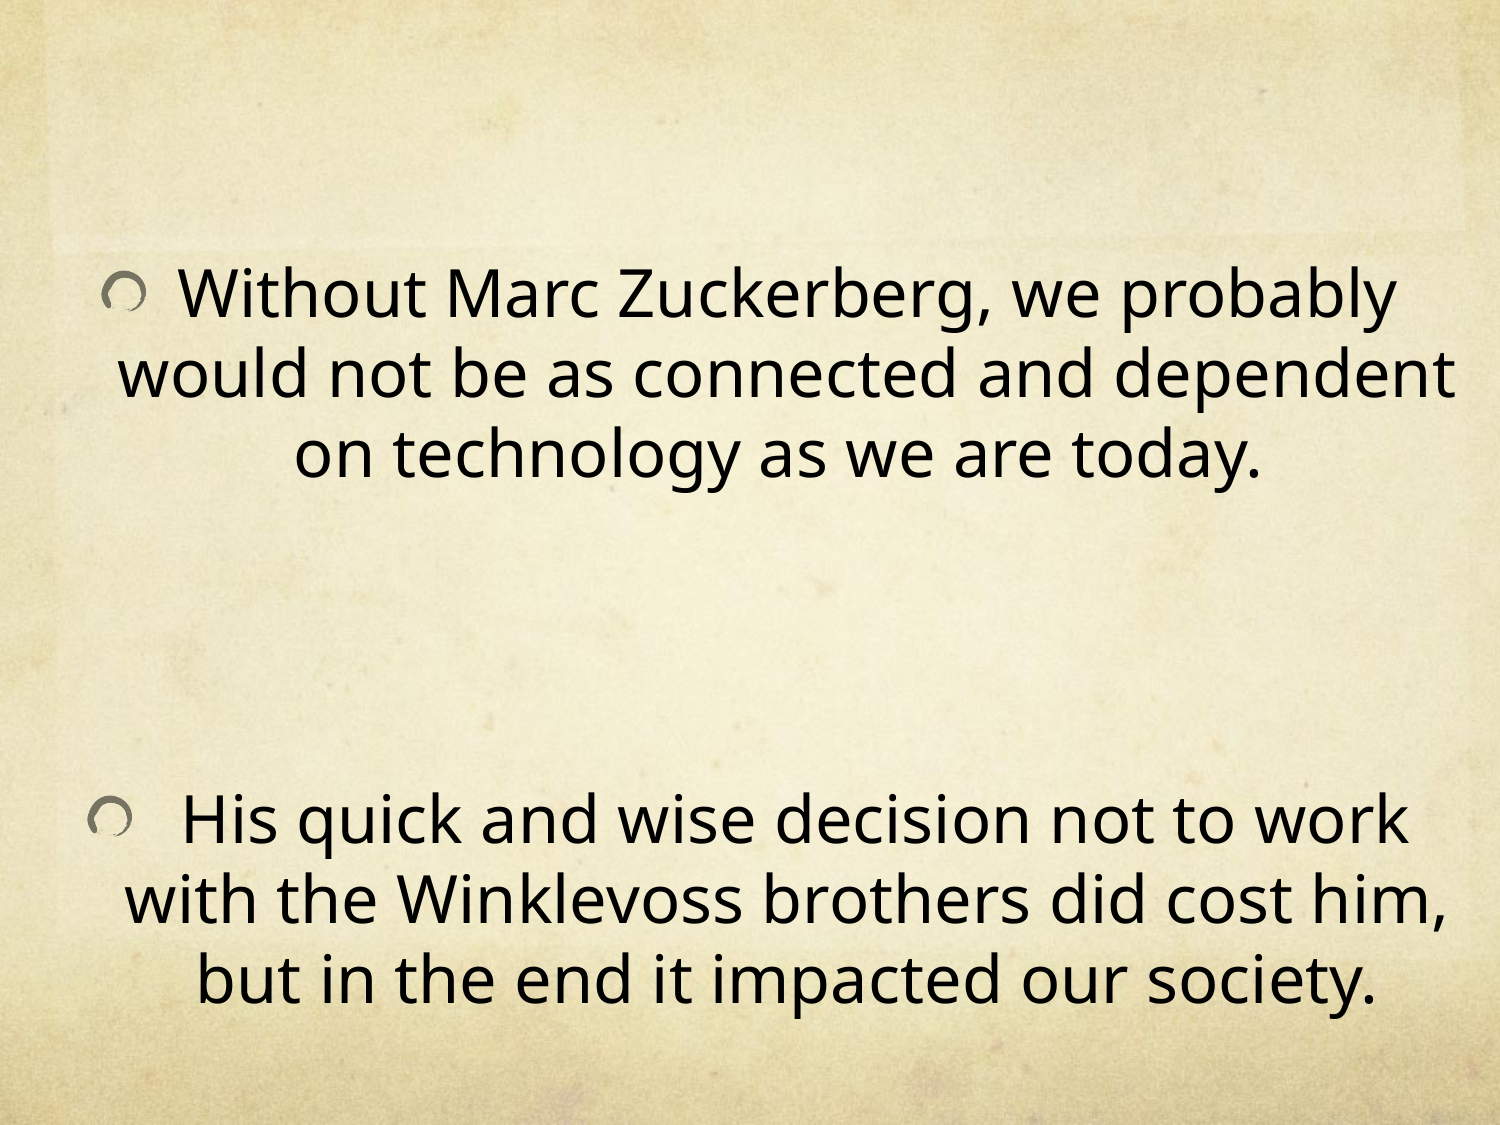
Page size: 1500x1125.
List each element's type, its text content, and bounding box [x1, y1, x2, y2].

list Without Marc Zuckerberg, we probably would not be as connected and dependent on technology as we are today. His quick and wise decision not to work with the Winklevoss brothers did cost him, but in the end it impacted our society. [0, 0, 1500, 1125]
picture [87, 795, 134, 838]
picture [101, 270, 148, 313]
